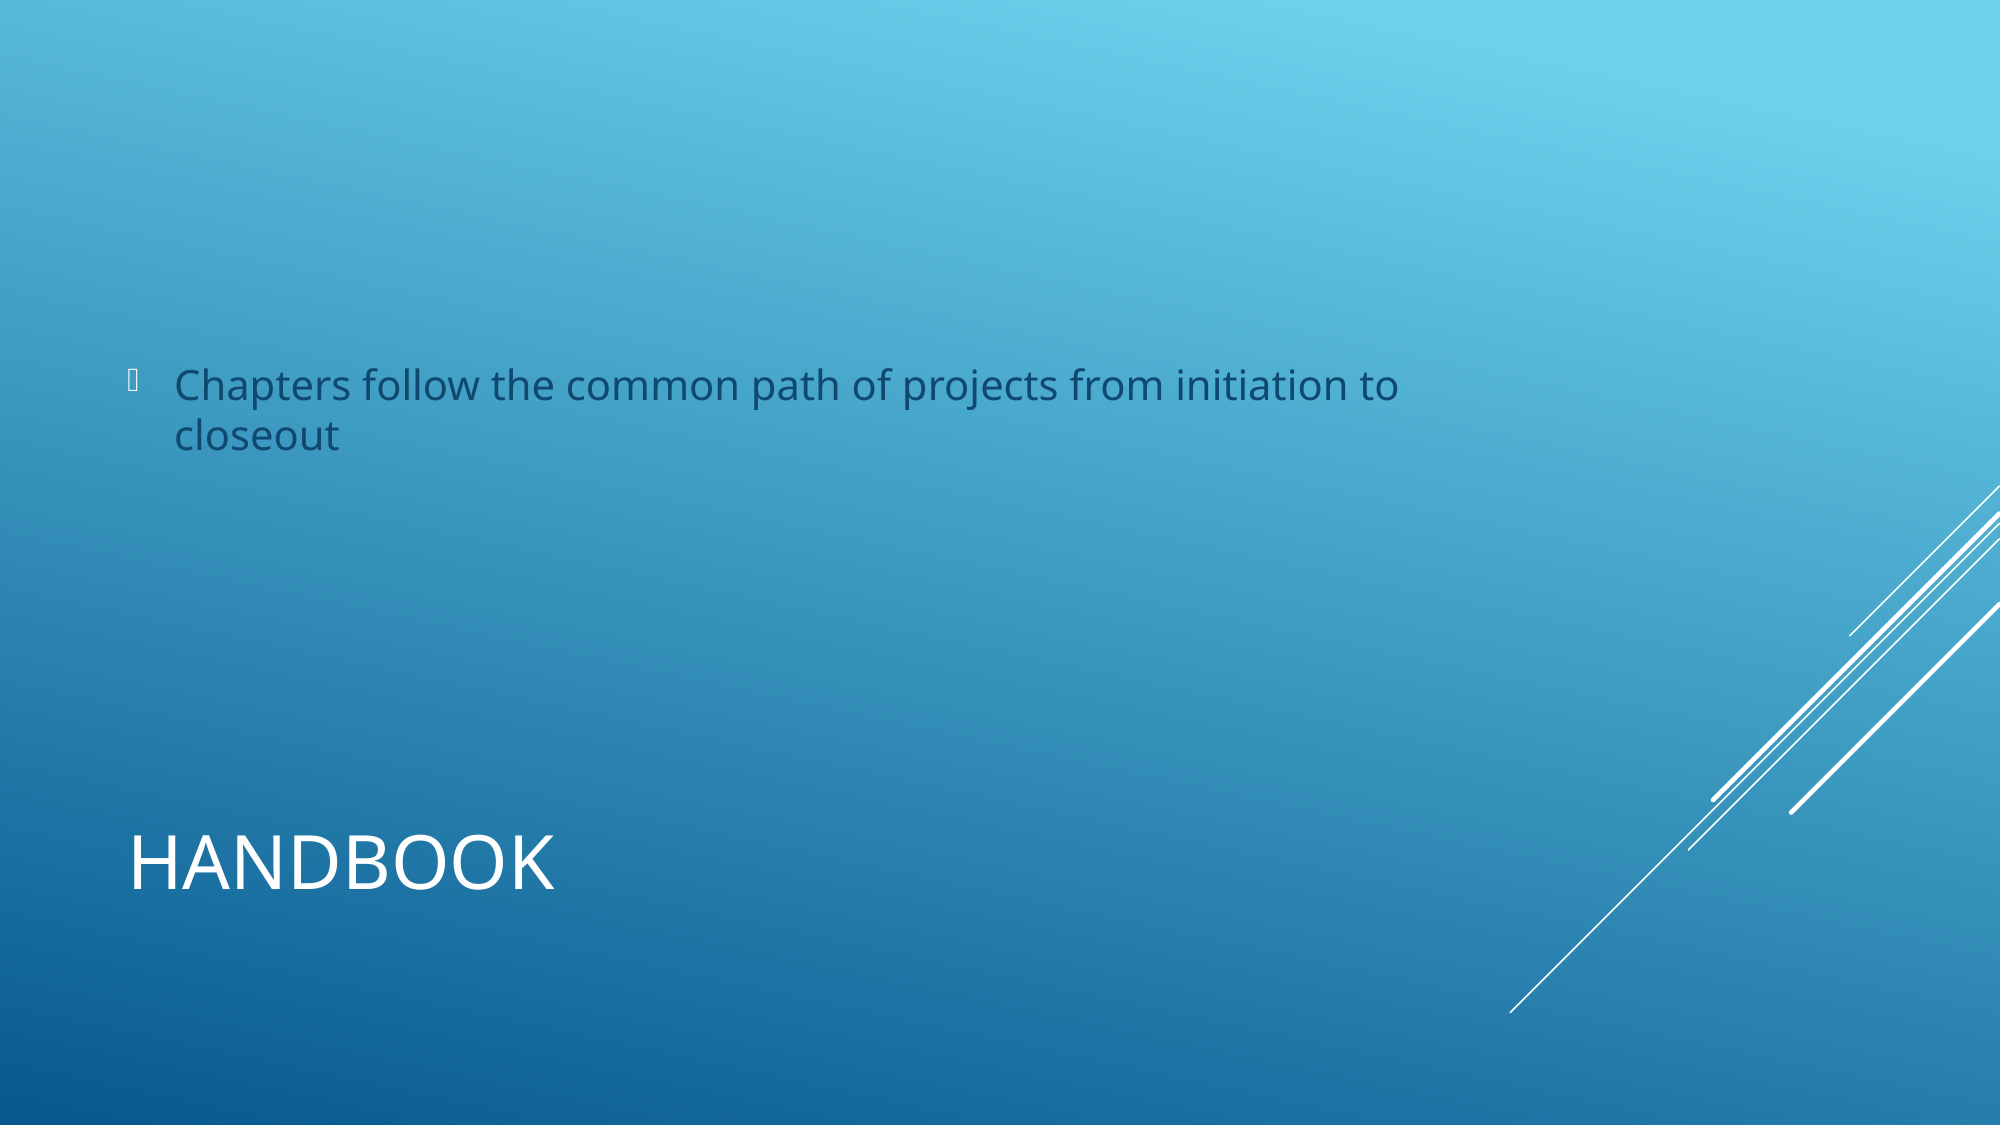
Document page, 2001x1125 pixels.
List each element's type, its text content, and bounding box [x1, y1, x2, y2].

list Chapters follow the common path of projects from initiation to closeout [112, 112, 1513, 706]
title Handbook [112, 736, 1513, 984]
